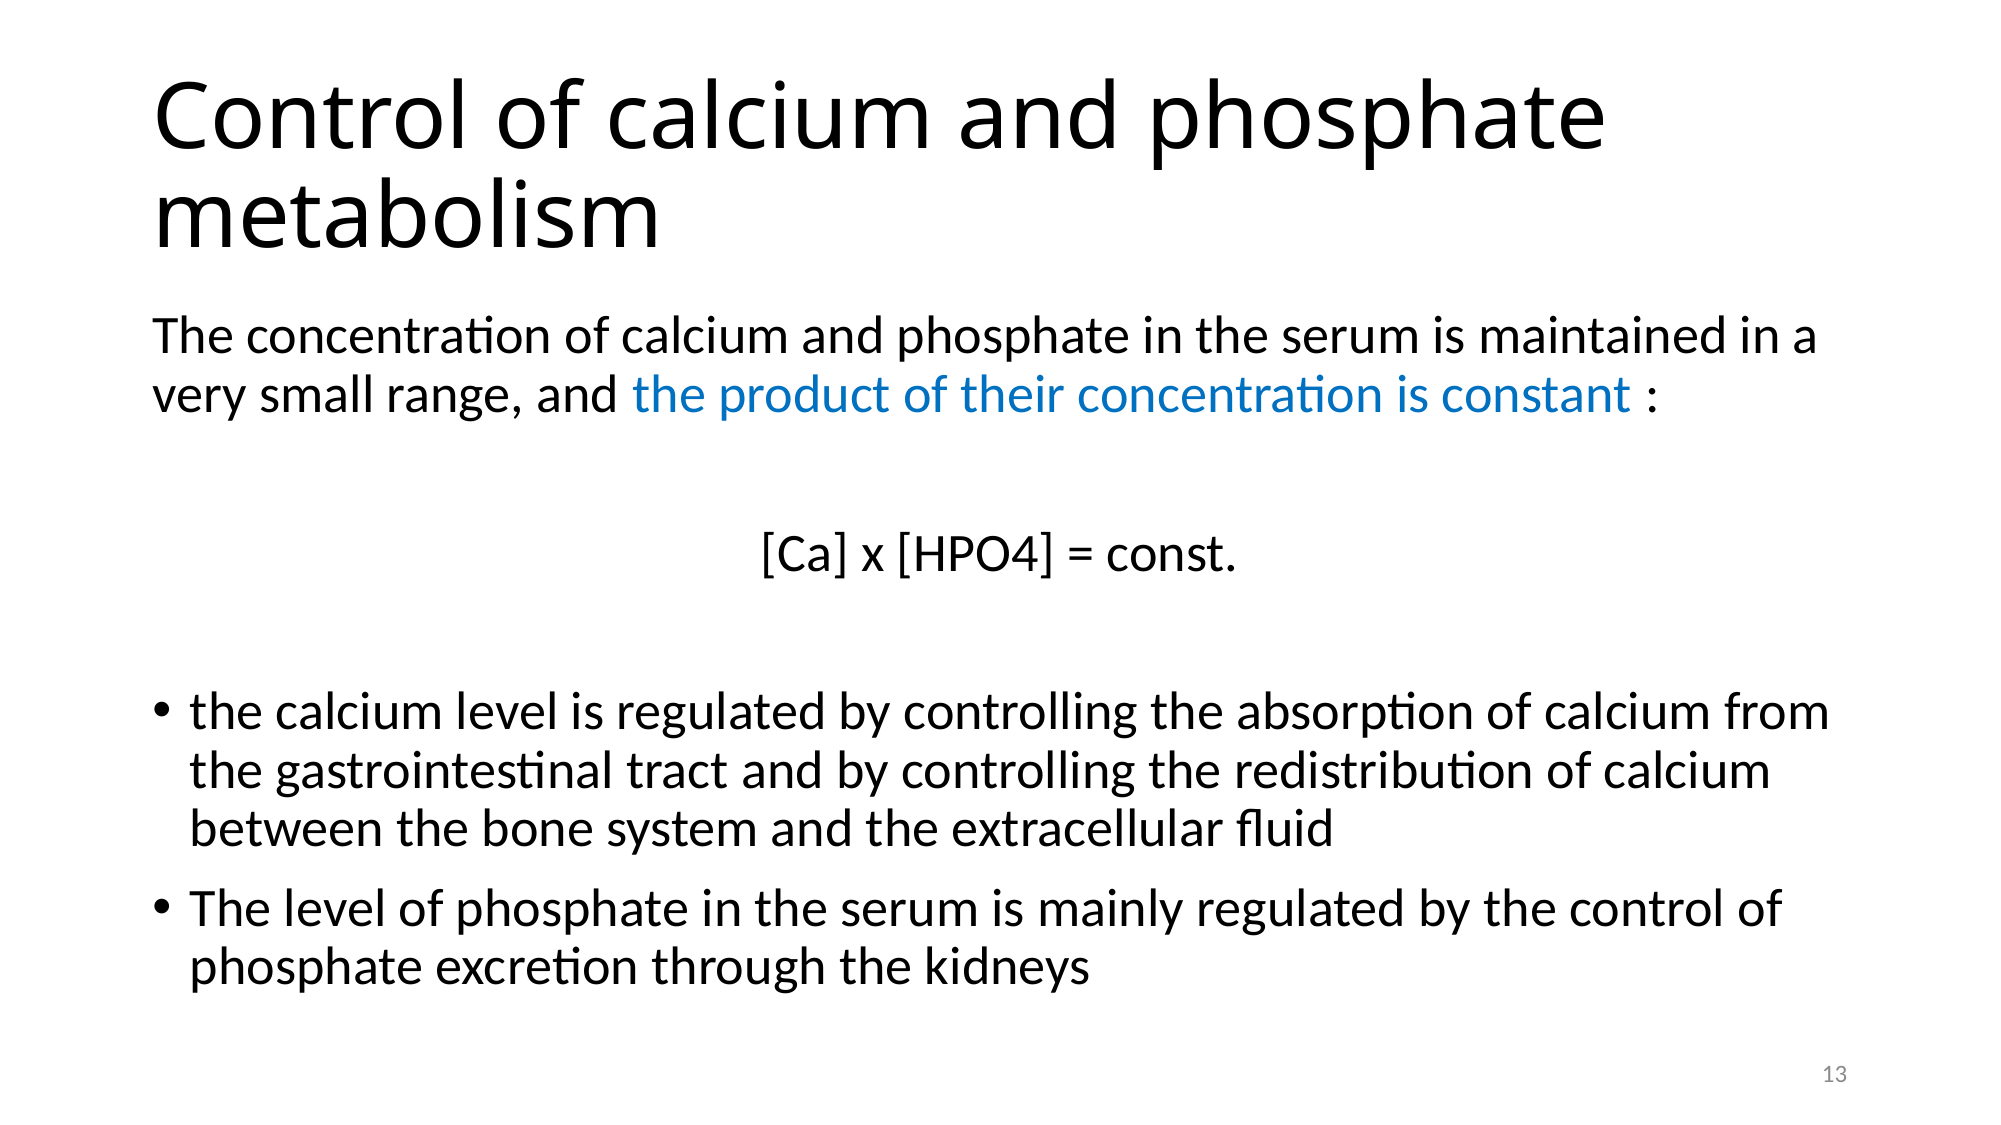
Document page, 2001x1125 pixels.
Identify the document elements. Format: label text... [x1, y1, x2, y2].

title Control of calcium and phosphate metabolism [137, 59, 1863, 278]
list The concentration of calcium and phosphate in the serum is maintained in a very small range, and the product of their concentration is constant : [Ca] x [HPO4] = const. the calcium level is regulated by controlling the absorption of calcium from the gastrointestinal tract and by controlling the redistribution of calcium between the bone system and the extracellular fluid The level of phosphate in the serum is mainly regulated by the control of phosphate excretion through the kidneys [137, 299, 1863, 1014]
slide_number 13 [1412, 1042, 1863, 1103]
